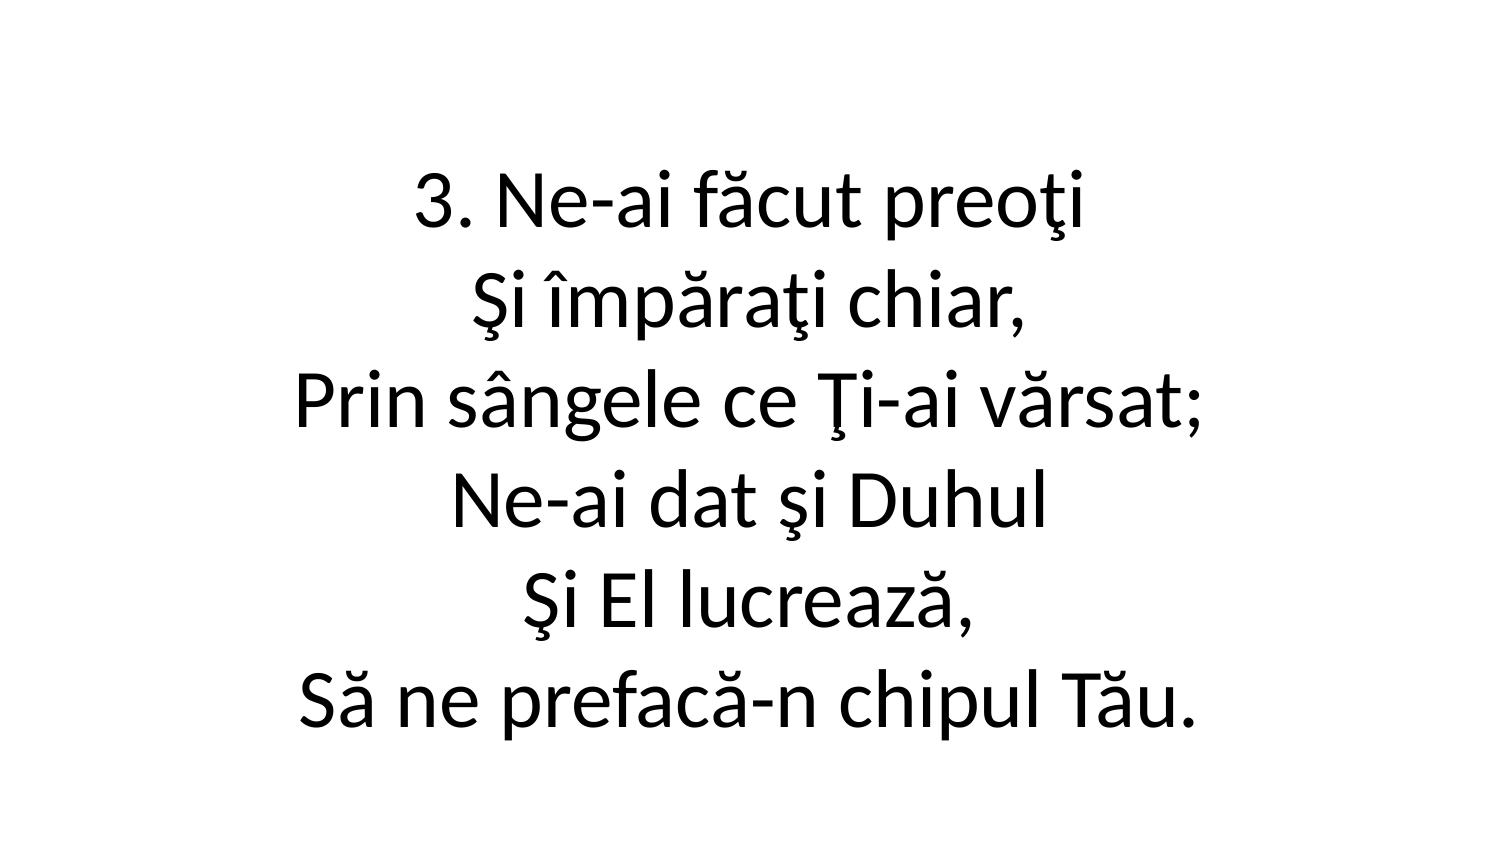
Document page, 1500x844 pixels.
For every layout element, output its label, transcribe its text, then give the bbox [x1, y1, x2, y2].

text_box 3. Ne-ai făcut preoţi Şi împăraţi chiar, Prin sângele ce Ţi-ai vărsat; Ne-ai dat şi Duhul Şi El lucrează, Să ne prefacă-n chipul Tău. [278, 92, 1222, 752]
